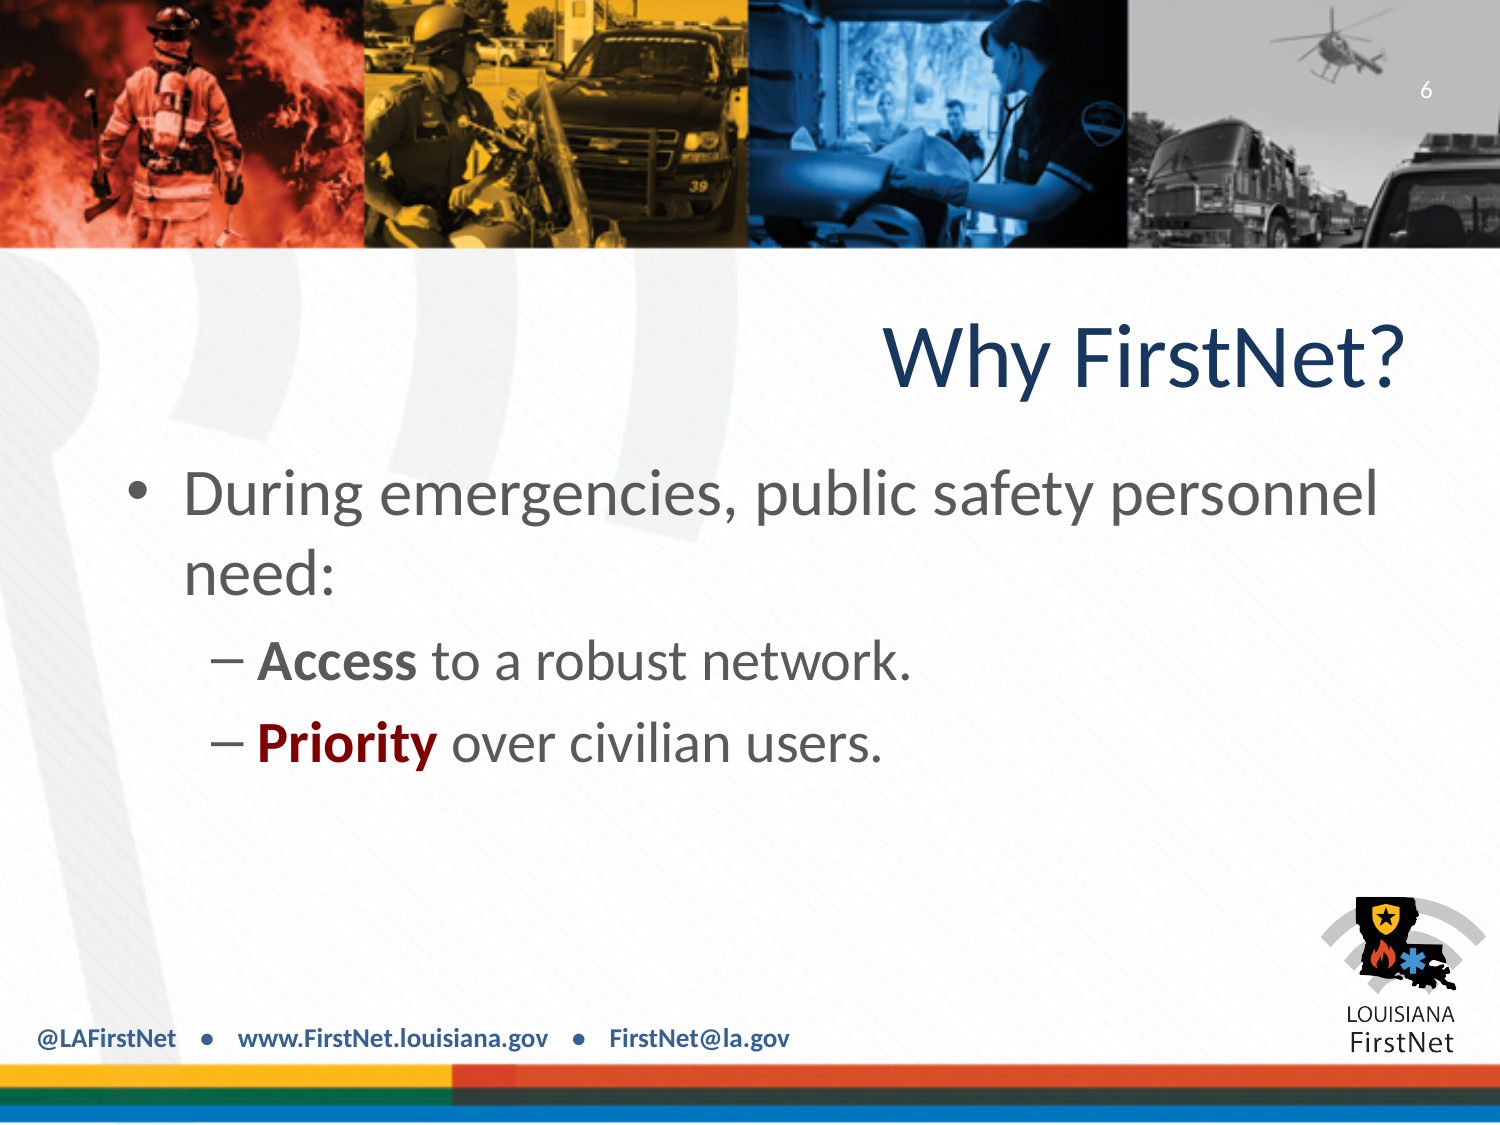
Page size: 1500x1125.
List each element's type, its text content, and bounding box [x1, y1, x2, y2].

picture [0, 0, 1500, 1125]
list During emergencies, public safety personnel need: Access to a robust network. Priority over civilian users. [75, 441, 1425, 981]
slide_number 6 [1127, 31, 1448, 147]
title Why FirstNet? [75, 276, 1425, 425]
